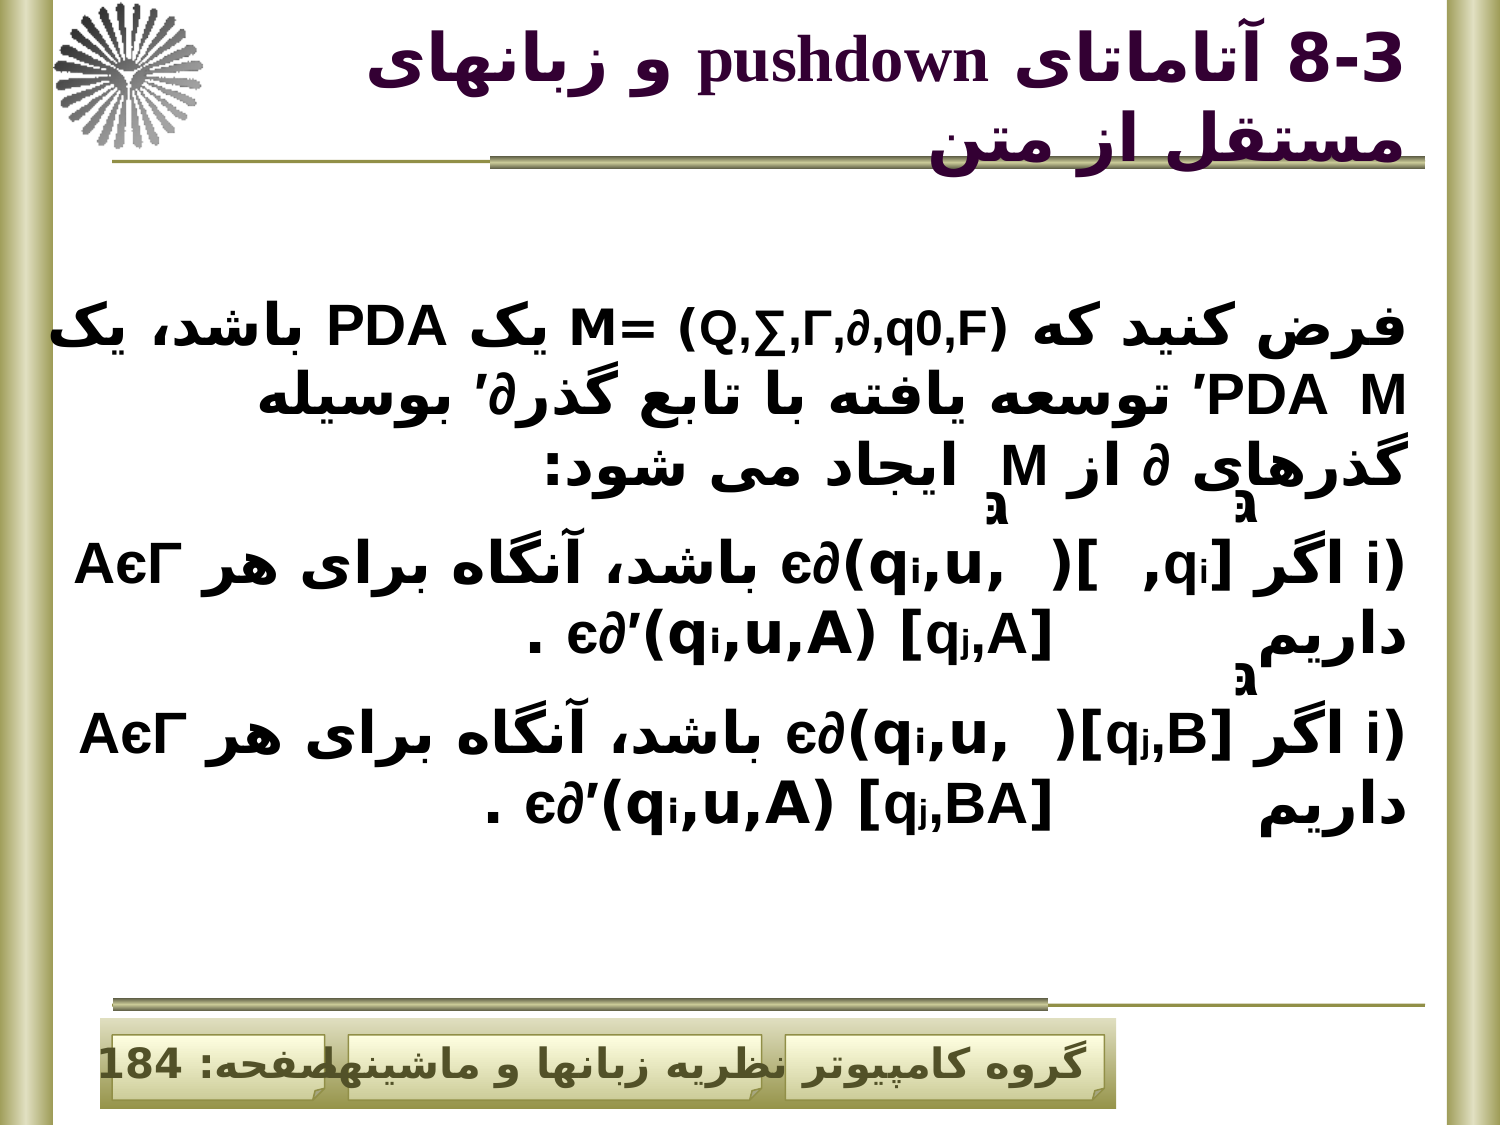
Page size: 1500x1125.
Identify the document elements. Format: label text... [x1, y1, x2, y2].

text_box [29, 278, 1424, 785]
title 8-3 آتاماتای pushdown و زبانهای مستقل از متن [147, 42, 1423, 147]
